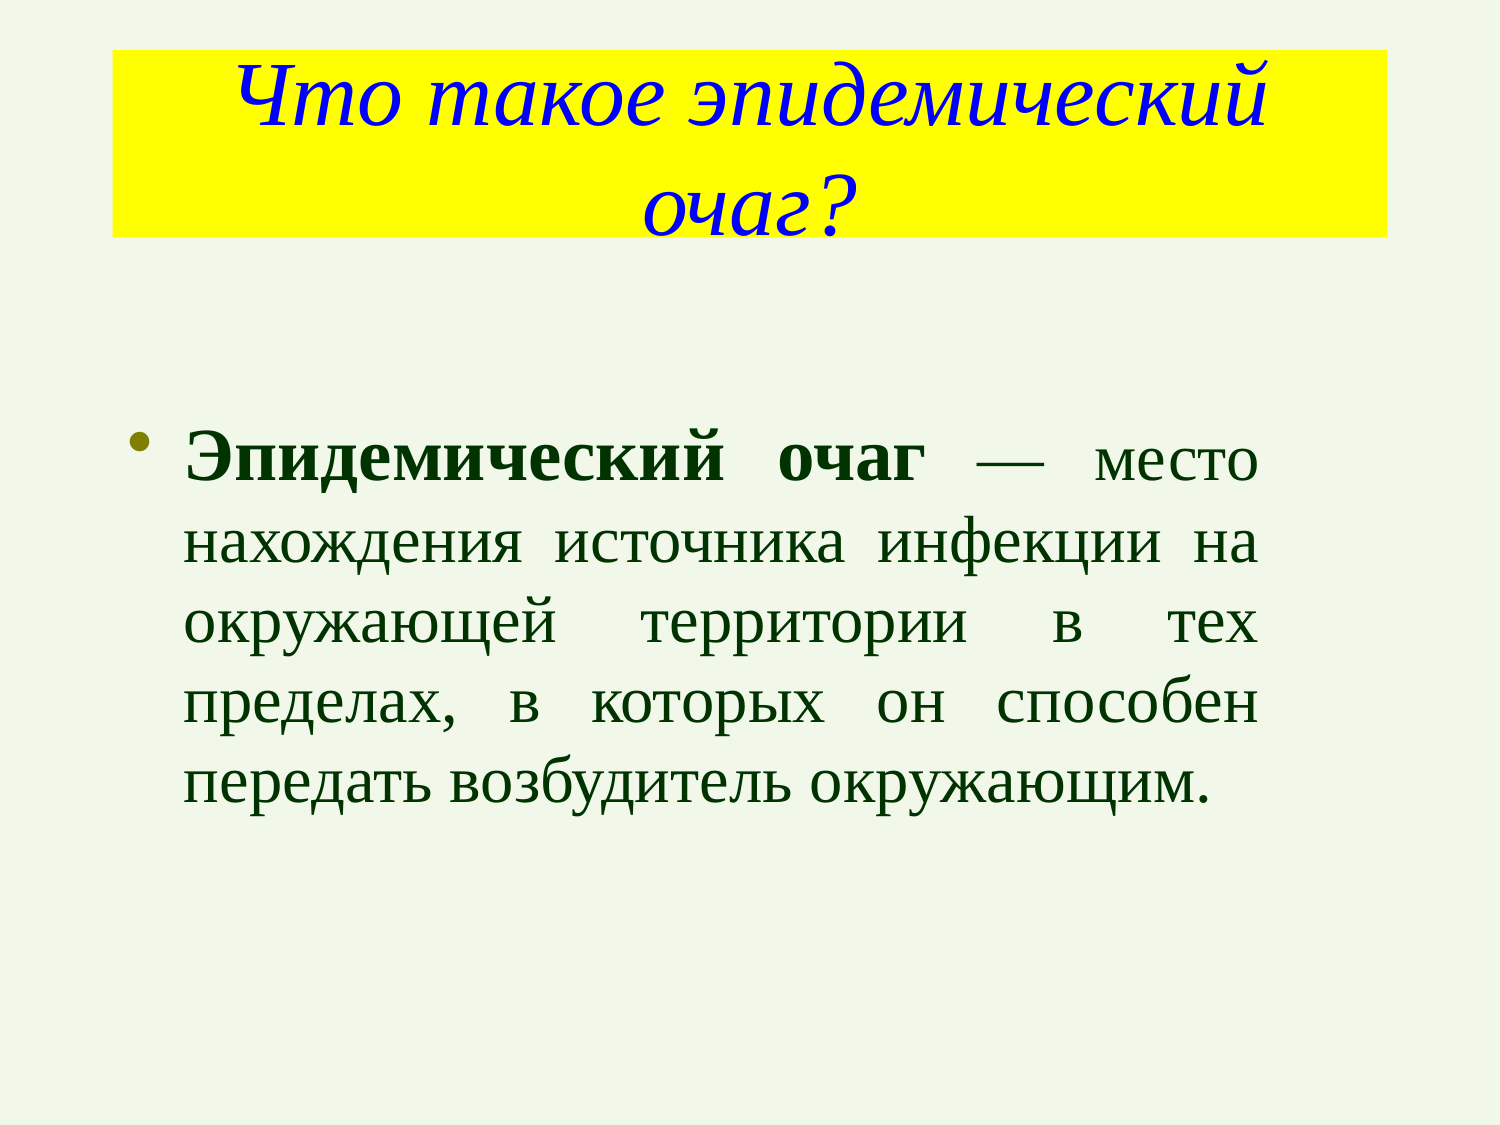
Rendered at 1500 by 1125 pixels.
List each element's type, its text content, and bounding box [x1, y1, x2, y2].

list Эпидемический очаг — место нахождения источника инфекции на окружающей территории в тех пределах, в которых он способен передать возбудитель окружающим. [112, 303, 1275, 979]
title Что такое эпидемический очаг? [112, 50, 1388, 238]
